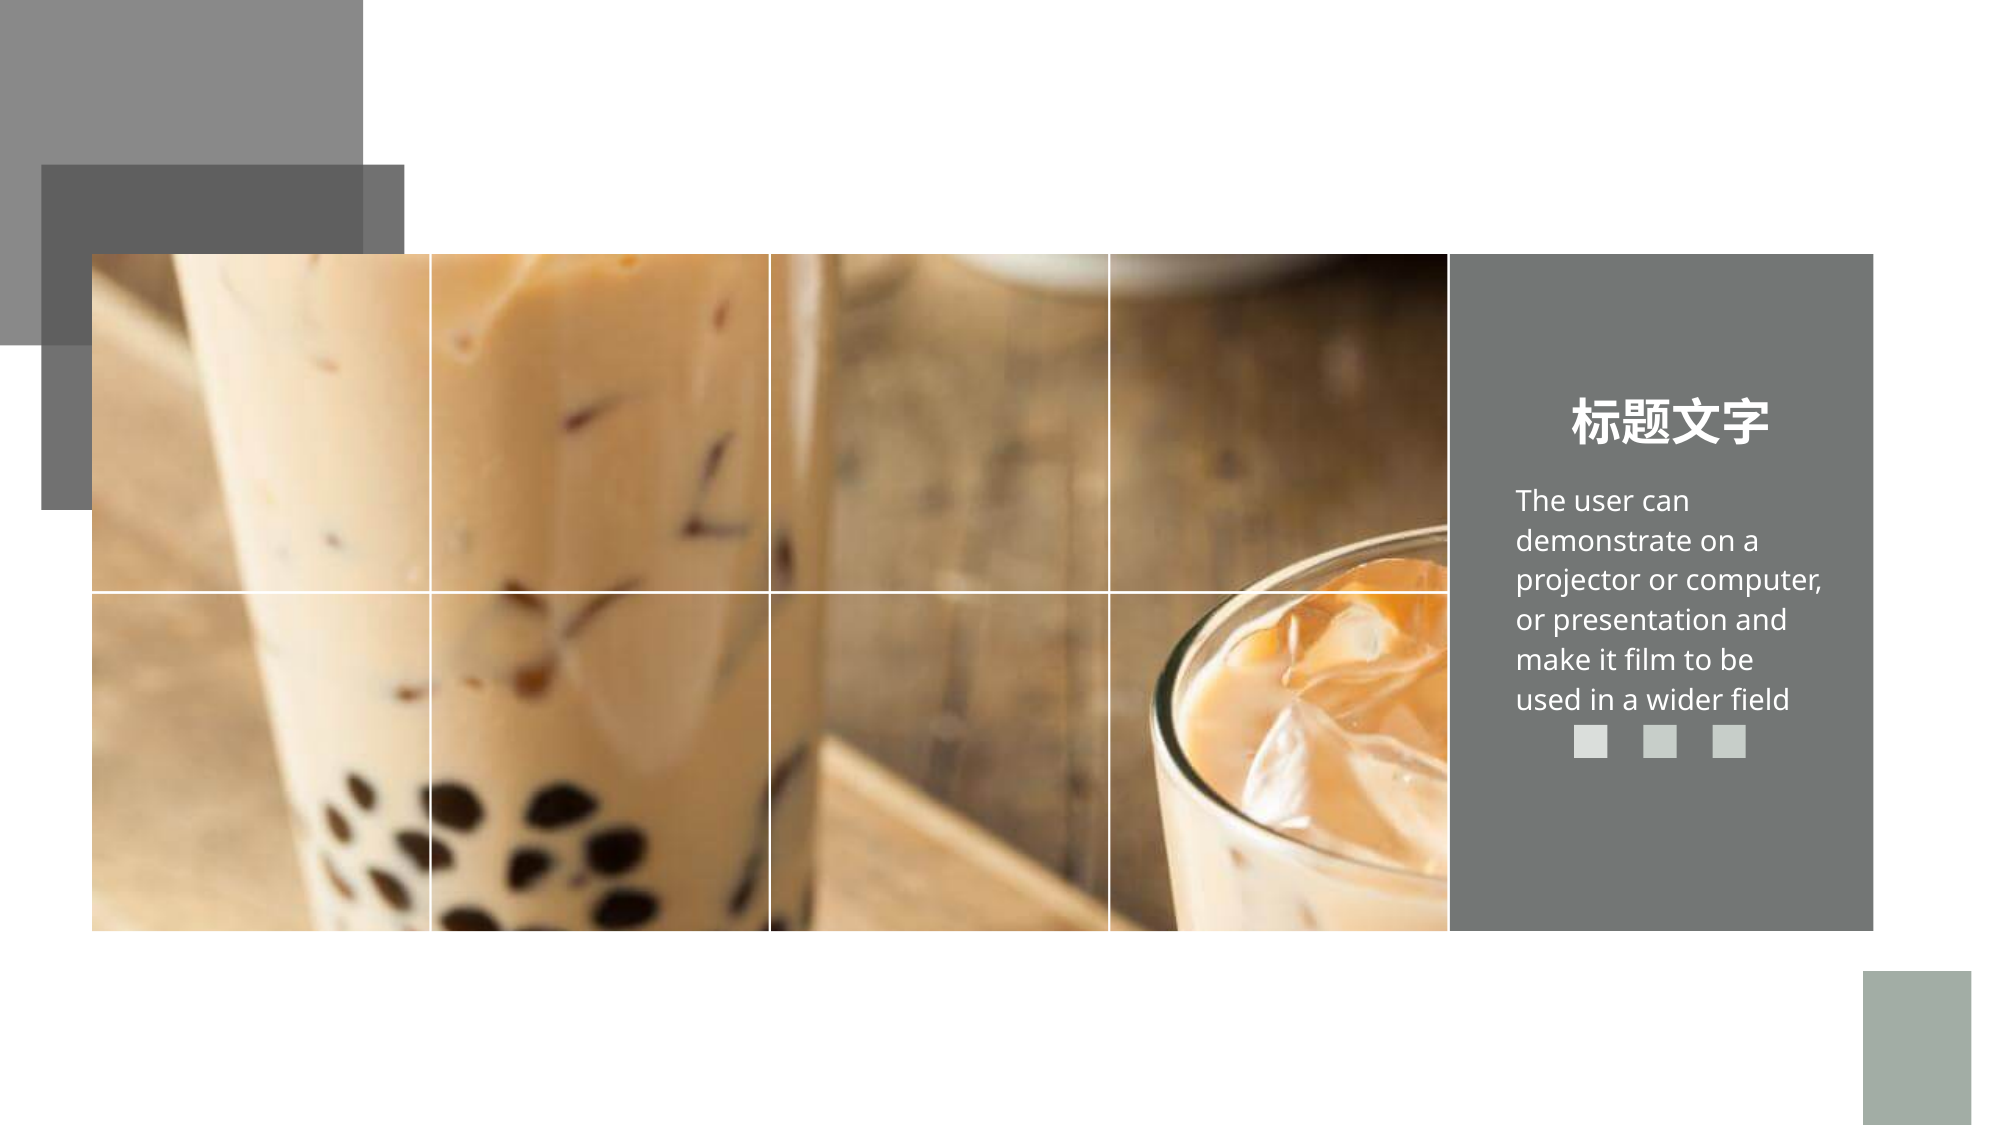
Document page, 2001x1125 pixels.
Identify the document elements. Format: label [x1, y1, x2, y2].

text_box [1573, 724, 1608, 759]
text_box [1642, 724, 1678, 759]
text_box [1449, 253, 1874, 932]
text_box [0, 0, 405, 510]
text_box [91, 593, 430, 932]
text_box [431, 253, 1449, 592]
text_box [1862, 970, 1972, 1125]
text_box [1496, 383, 1847, 724]
text_box [431, 593, 1449, 932]
text_box [1712, 724, 1747, 759]
text_box [91, 253, 430, 592]
